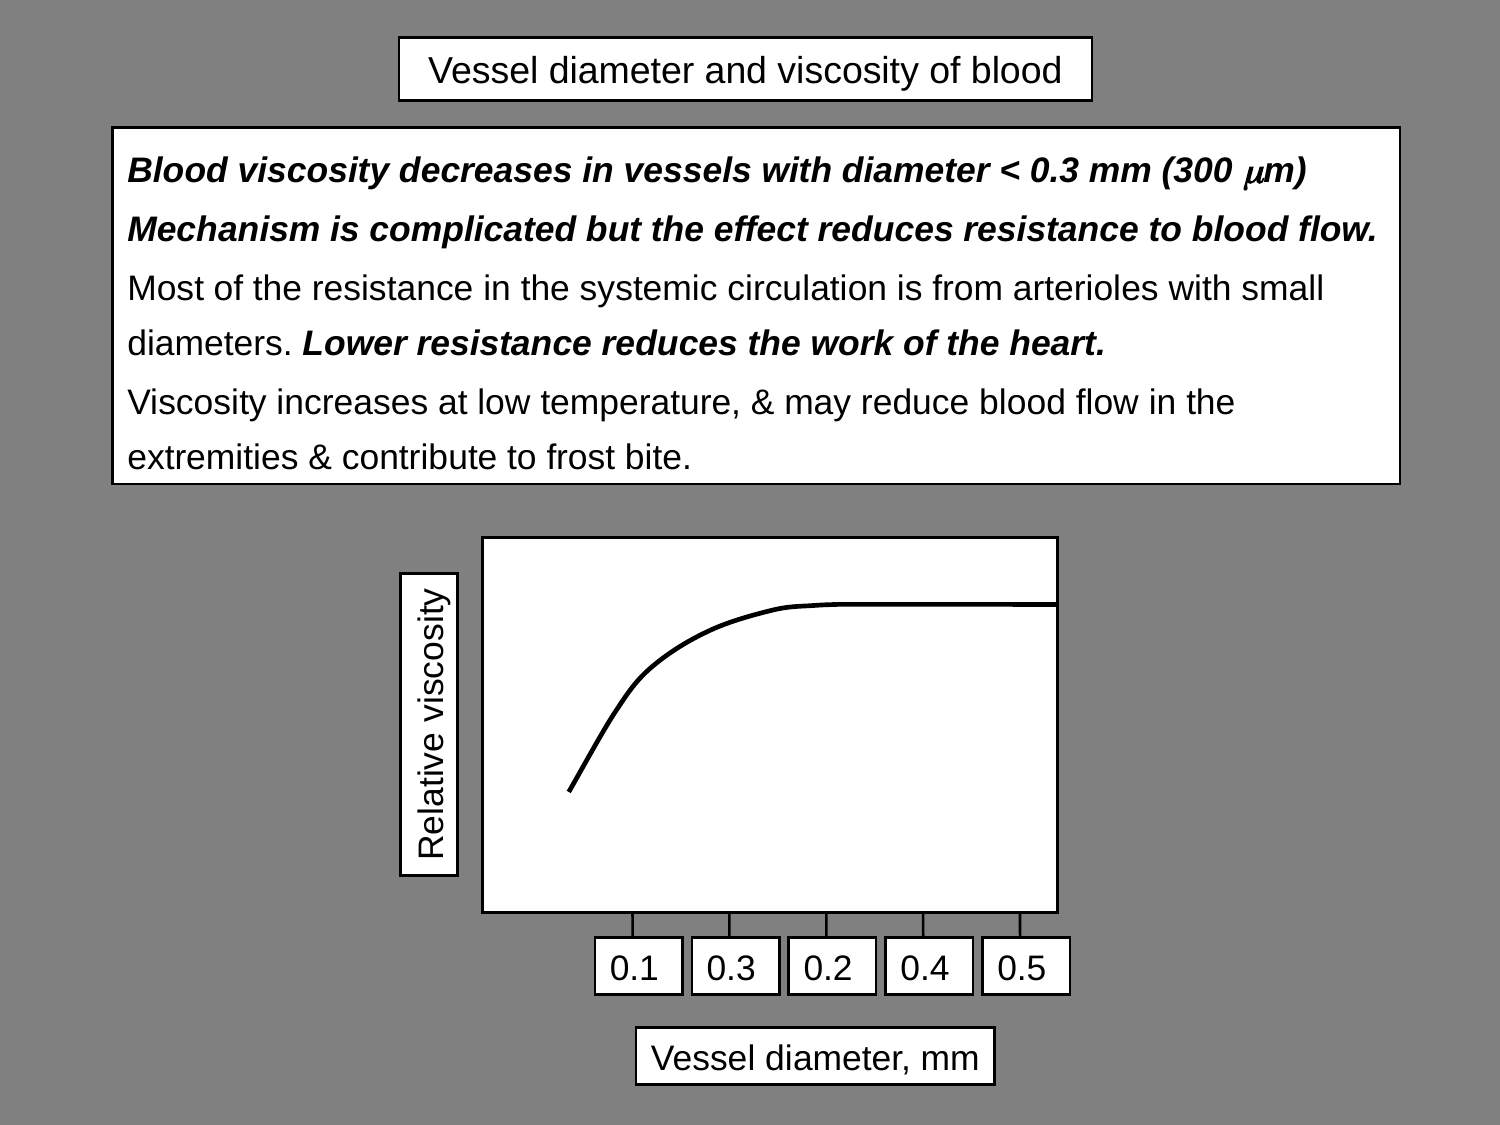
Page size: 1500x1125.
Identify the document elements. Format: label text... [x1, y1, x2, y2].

title Vessel diameter and viscosity of blood [398, 36, 1093, 102]
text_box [400, 537, 1071, 1088]
text_box Blood viscosity decreases in vessels with diameter < 0.3 mm (300 mm) Mechanism is complicated but the effect reduces resistance to blood flow. Most of the resistance in the systemic circulation is from arterioles with small diameters. Lower resistance reduces the work of the heart. Viscosity increases at low temperature, & may reduce blood flow in the extremities & contribute to frost bite. [112, 127, 1400, 485]
